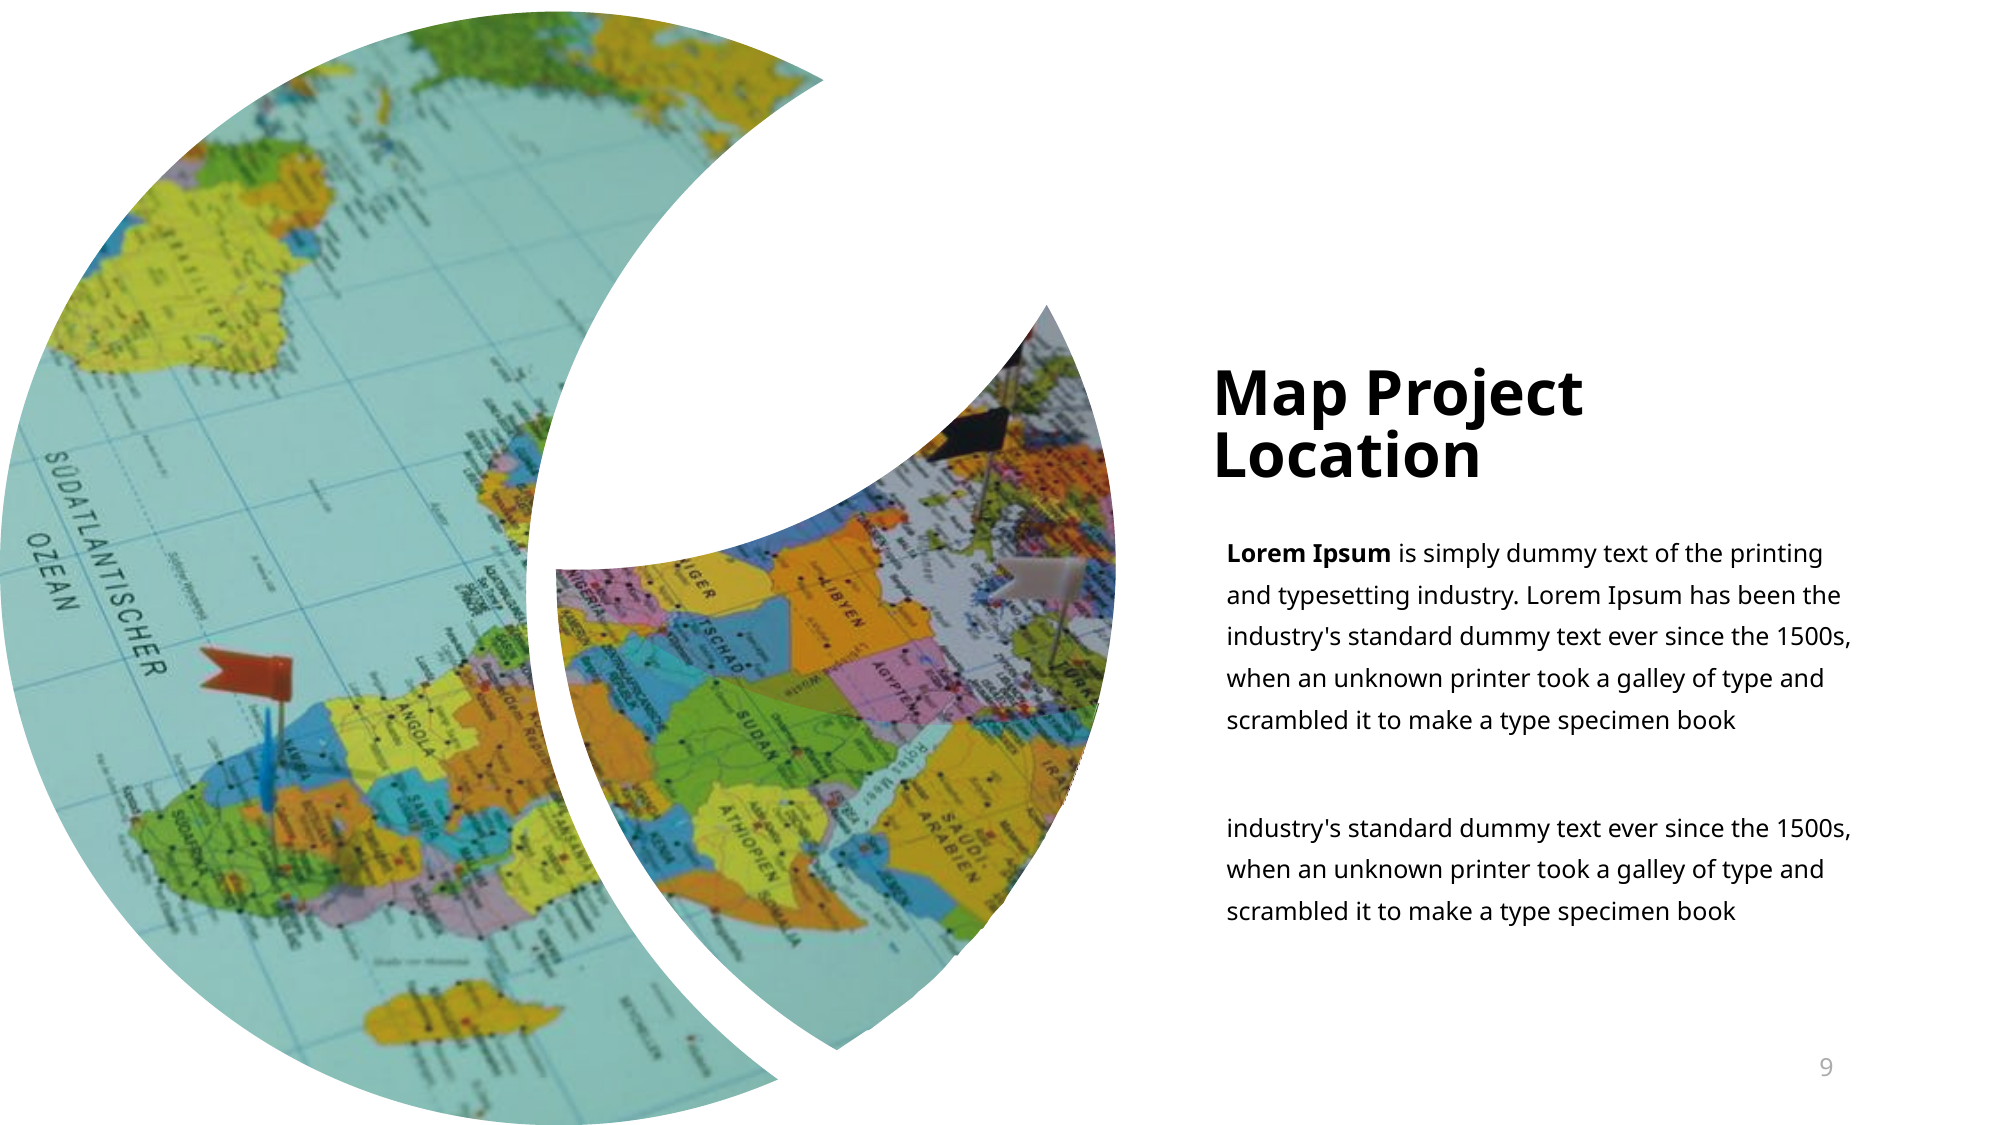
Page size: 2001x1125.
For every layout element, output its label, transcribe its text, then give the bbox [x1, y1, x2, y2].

text_box industry's standard dummy text ever since the 1500s, when an unknown printer took a galley of type and scrambled it to make a type specimen book [1211, 793, 1875, 933]
picture [0, 11, 1116, 1125]
text_box Lorem Ipsum is simply dummy text of the printing and typesetting industry. Lorem Ipsum has been the industry's standard dummy text ever since the 1500s, when an unknown printer took a galley of type and scrambled it to make a type specimen book [1211, 518, 1875, 742]
slide_number 9 [1790, 1042, 1863, 1094]
text_box Map Project Location [1197, 357, 1617, 498]
